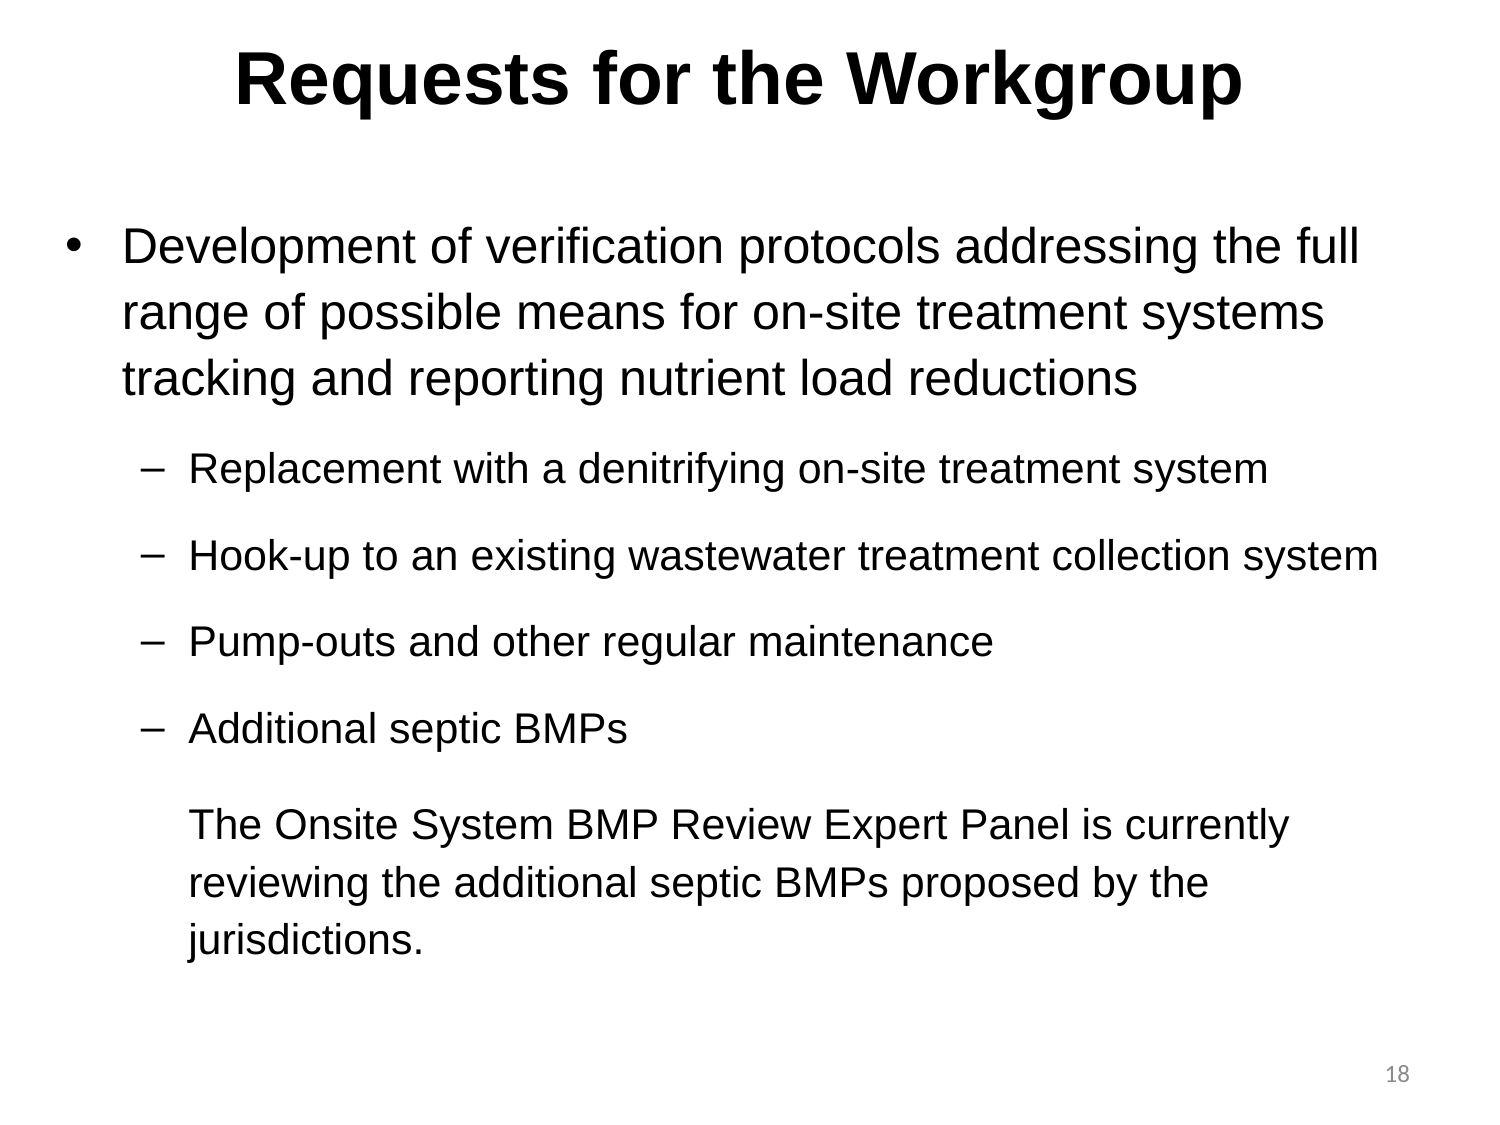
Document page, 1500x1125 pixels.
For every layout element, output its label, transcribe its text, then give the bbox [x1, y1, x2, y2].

title Requests for the Workgroup [75, 0, 1425, 150]
slide_number 18 [1074, 1042, 1425, 1103]
list Development of verification protocols addressing the full range of possible means for on-site treatment systems tracking and reporting nutrient load reductions Replacement with a denitrifying on-site treatment system Hook-up to an existing wastewater treatment collection system Pump-outs and other regular maintenance Additional septic BMPs The Onsite System BMP Review Expert Panel is currently reviewing the additional septic BMPs proposed by the jurisdictions. [50, 200, 1438, 975]
